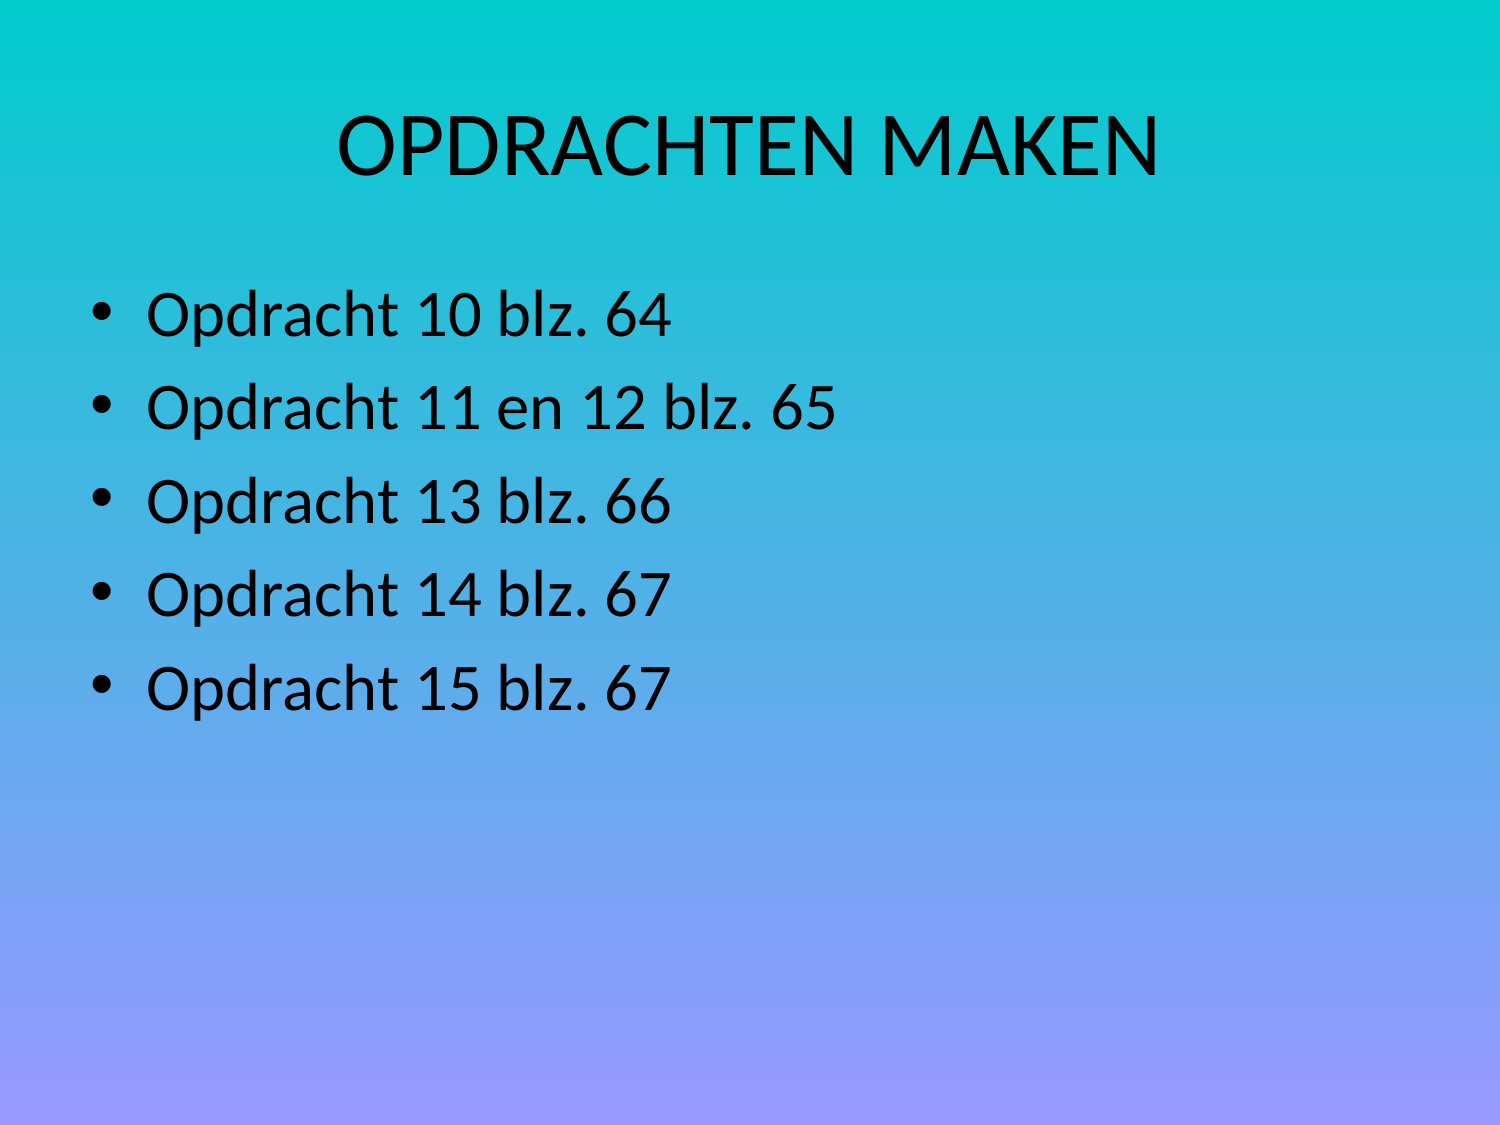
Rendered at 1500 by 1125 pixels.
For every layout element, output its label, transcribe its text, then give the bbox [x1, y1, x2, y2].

title OPDRACHTEN MAKEN [75, 45, 1425, 233]
list Opdracht 10 blz. 64 Opdracht 11 en 12 blz. 65 Opdracht 13 blz. 66 Opdracht 14 blz. 67 Opdracht 15 blz. 67 [75, 262, 1425, 1005]
